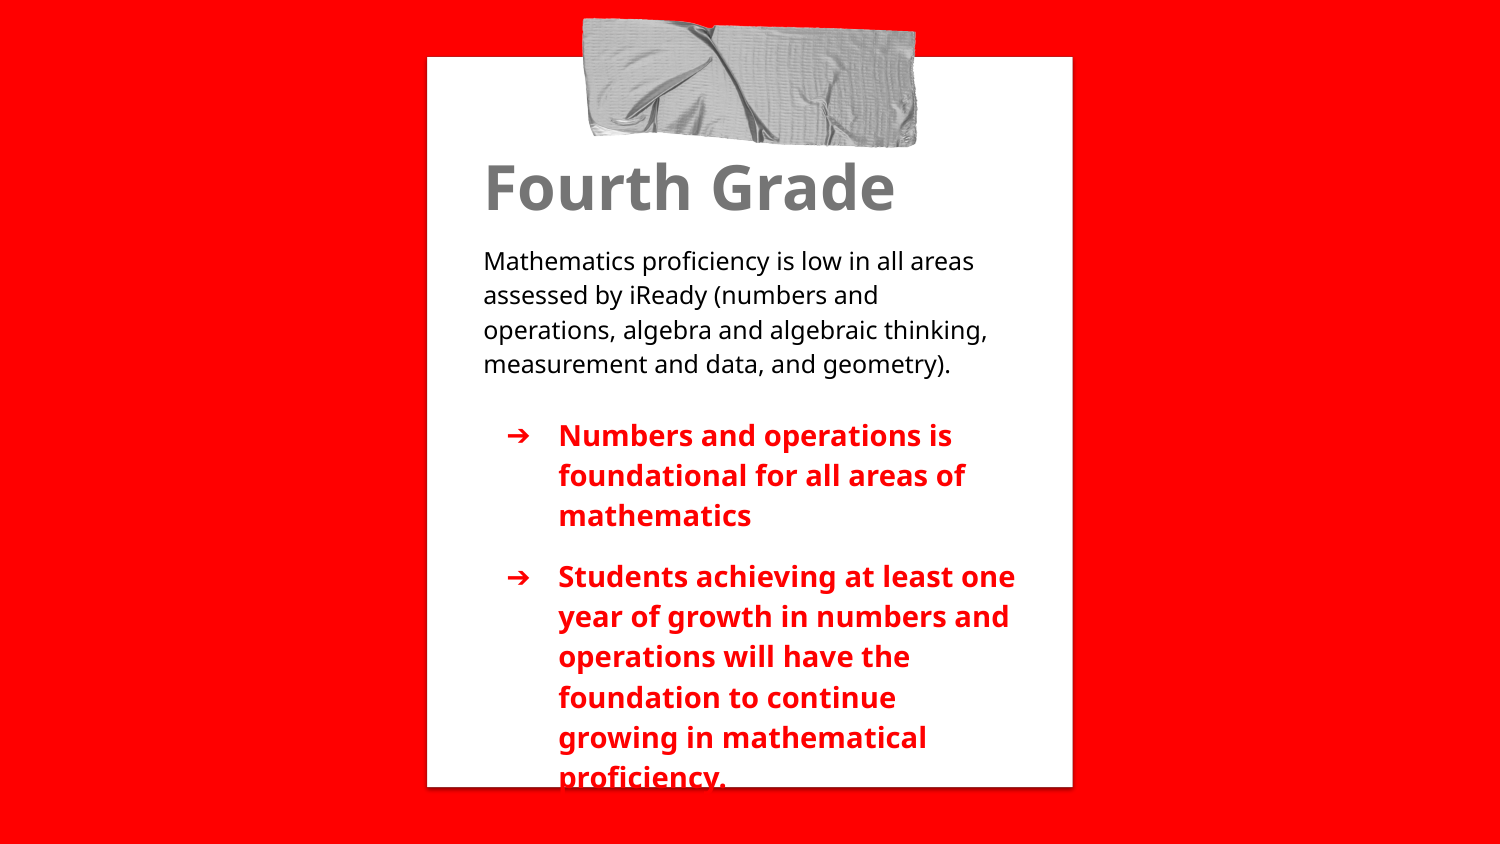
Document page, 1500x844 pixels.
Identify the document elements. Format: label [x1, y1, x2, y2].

picture [400, 16, 1100, 818]
